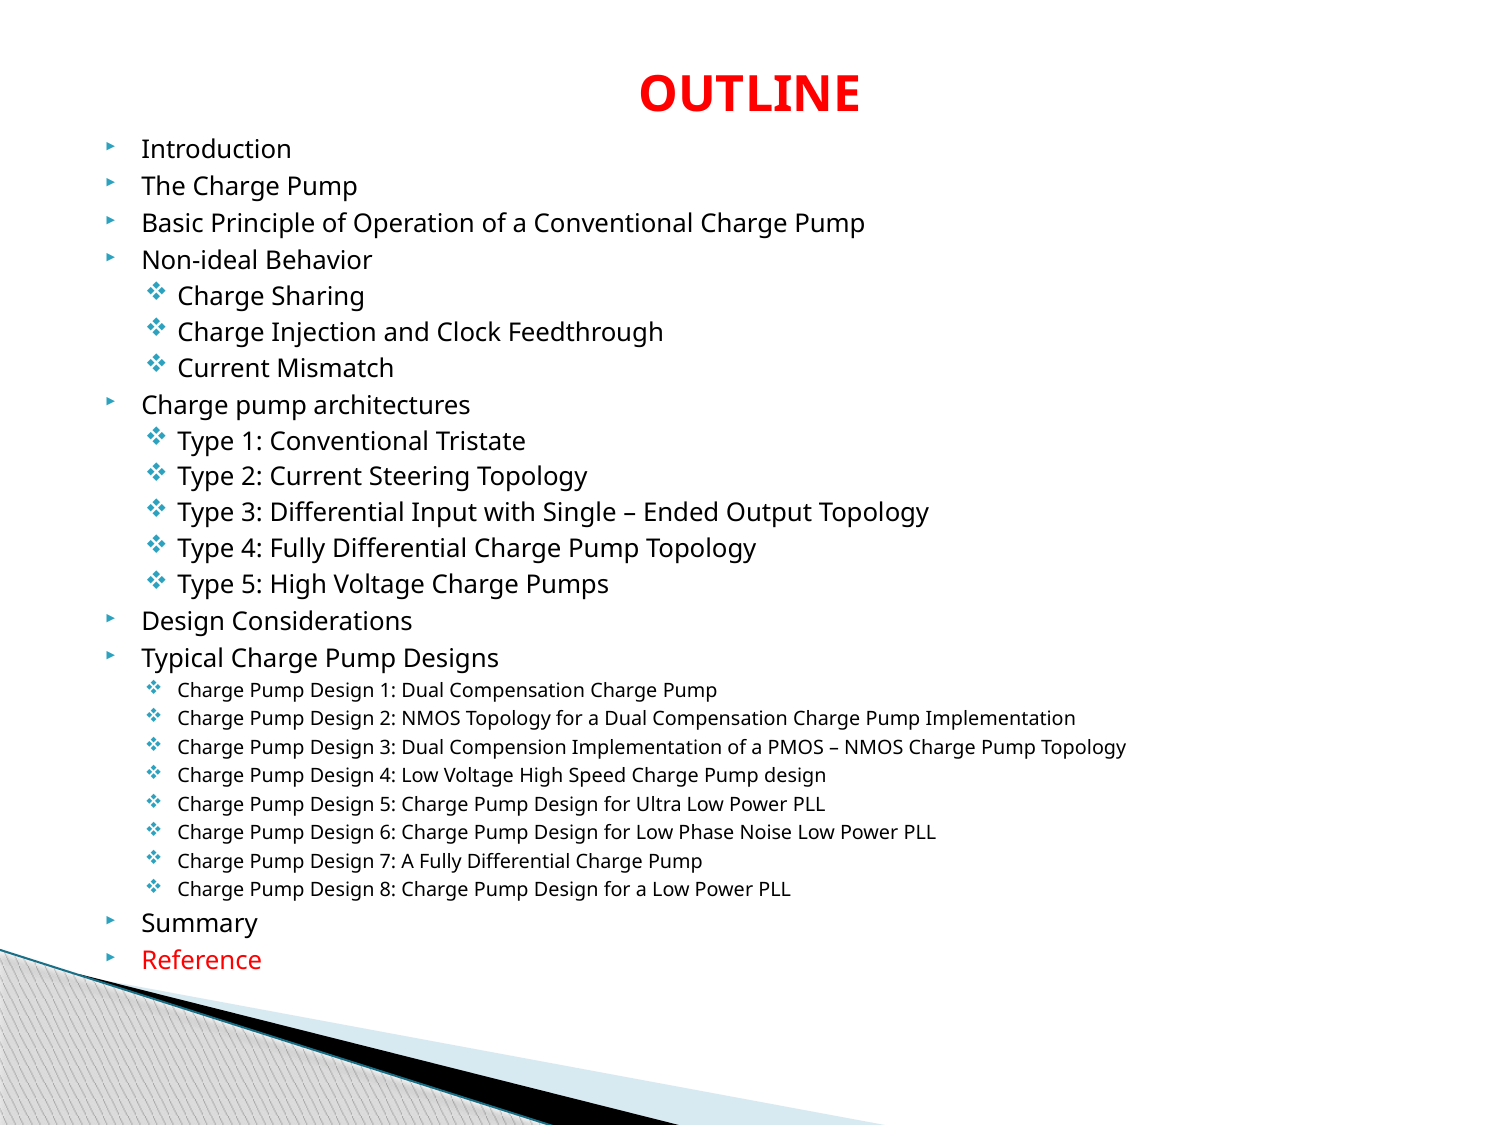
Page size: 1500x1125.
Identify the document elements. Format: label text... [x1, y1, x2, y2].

title OUTLINE [75, 45, 1425, 138]
list Introduction The Charge Pump Basic Principle of Operation of a Conventional Charge Pump Non-ideal Behavior Charge Sharing Charge Injection and Clock Feedthrough Current Mismatch Charge pump architectures Type 1: Conventional Tristate Type 2: Current Steering Topology Type 3: Differential Input with Single – Ended Output Topology Type 4: Fully Differential Charge Pump Topology Type 5: High Voltage Charge Pumps Design Considerations Typical Charge Pump Designs Charge Pump Design 1: Dual Compensation Charge Pump Charge Pump Design 2: NMOS Topology for a Dual Compensation Charge Pump Implementation Charge Pump Design 3: Dual Compension Implementation of a PMOS – NMOS Charge Pump Topology Charge Pump Design 4: Low Voltage High Speed Charge Pump design Charge Pump Design 5: Charge Pump Design for Ultra Low Power PLL Charge Pump Design 6: Charge Pump Design for Low Phase Noise Low Power PLL Charge Pump Design 7: A Fully Differential Charge Pump Charge Pump Design 8: Charge Pump Design for a Low Power PLL Summary Reference [75, 138, 1425, 986]
